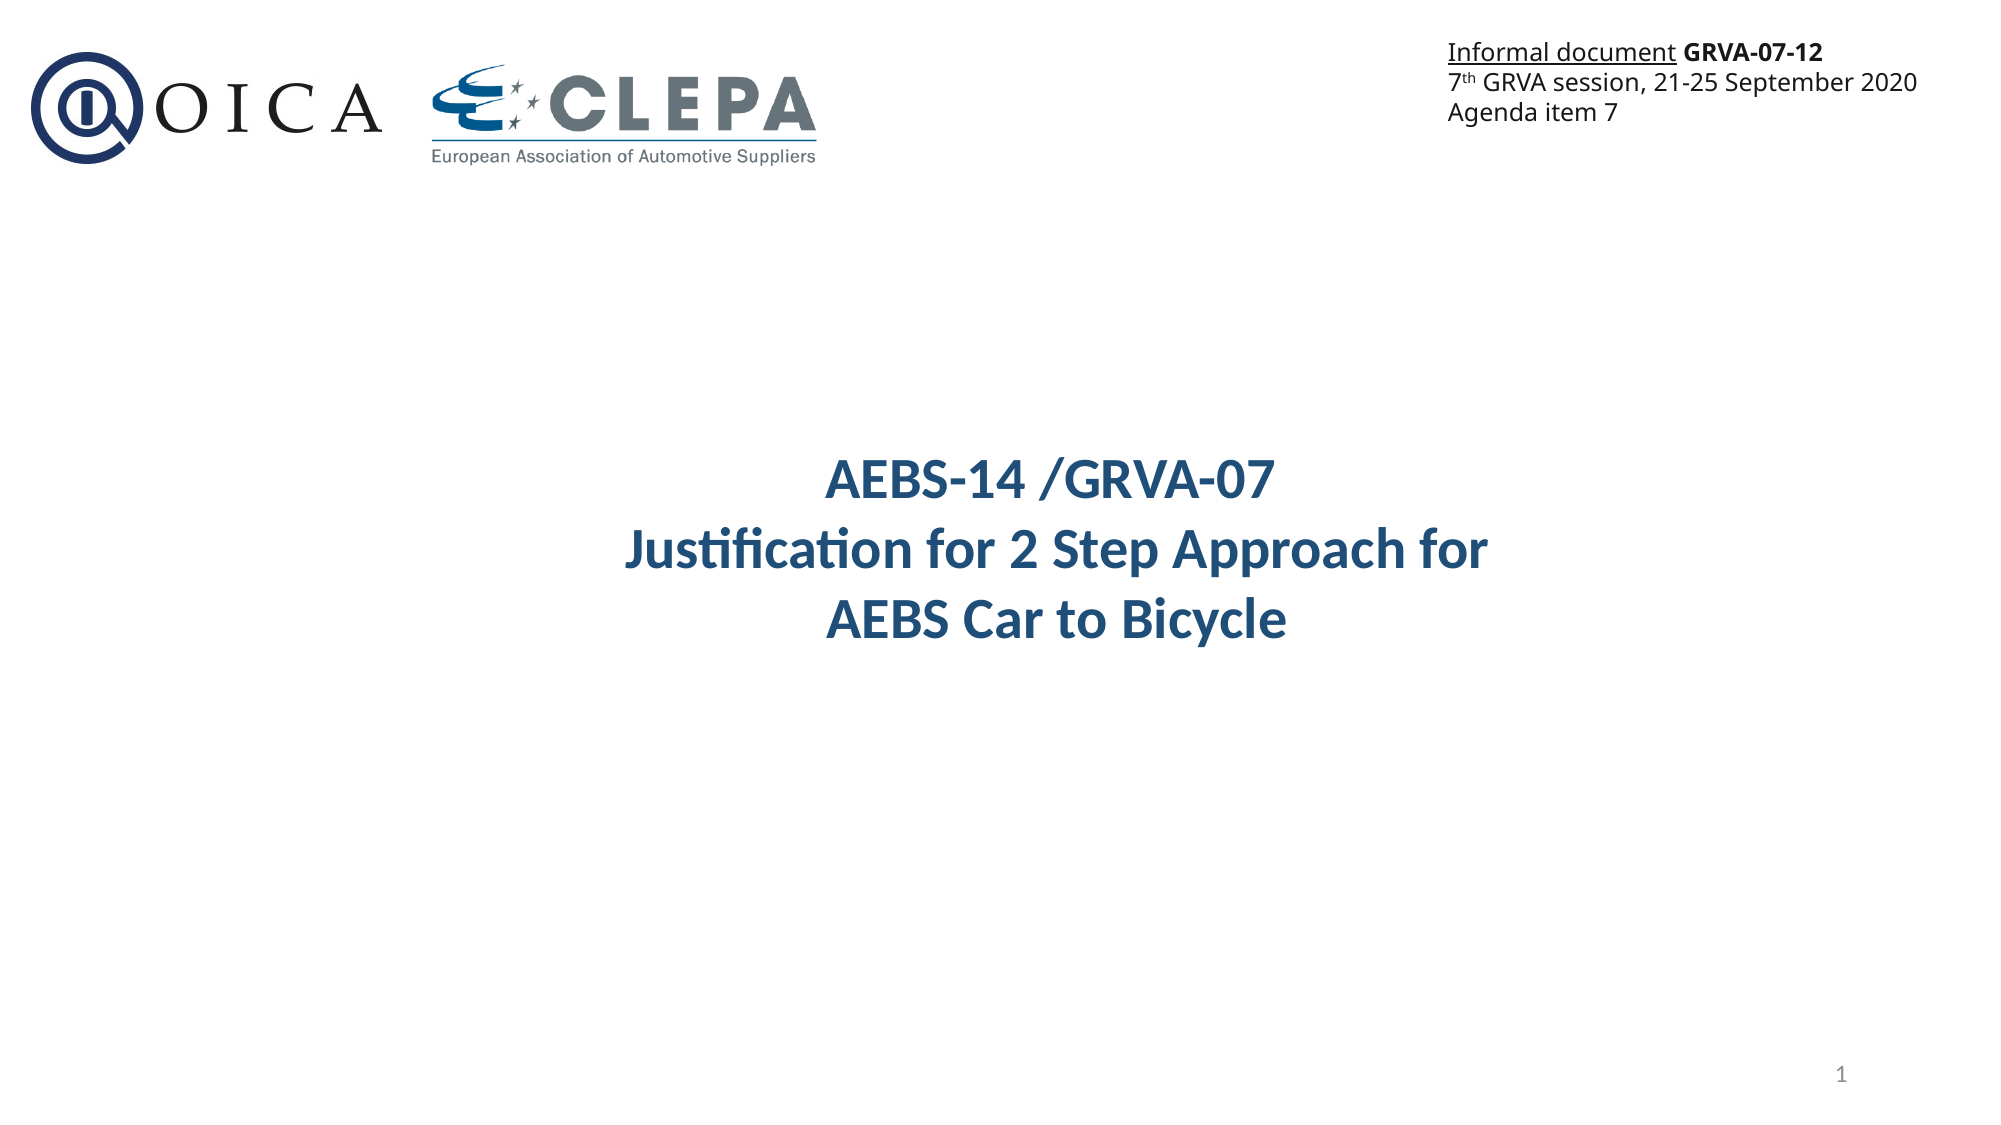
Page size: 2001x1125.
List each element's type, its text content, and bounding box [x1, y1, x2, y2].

slide_number 1 [1412, 1042, 1863, 1103]
picture [417, 38, 832, 203]
text_box Informal document GRVA-07-12 7th GRVA session, 21-25 September 2020 Agenda item 7 [1433, 28, 1933, 134]
picture [31, 14, 382, 203]
text_box AEBS-14 /GRVA-07 Justification for 2 Step Approach for AEBS Car to Bicycle [560, 432, 1554, 658]
